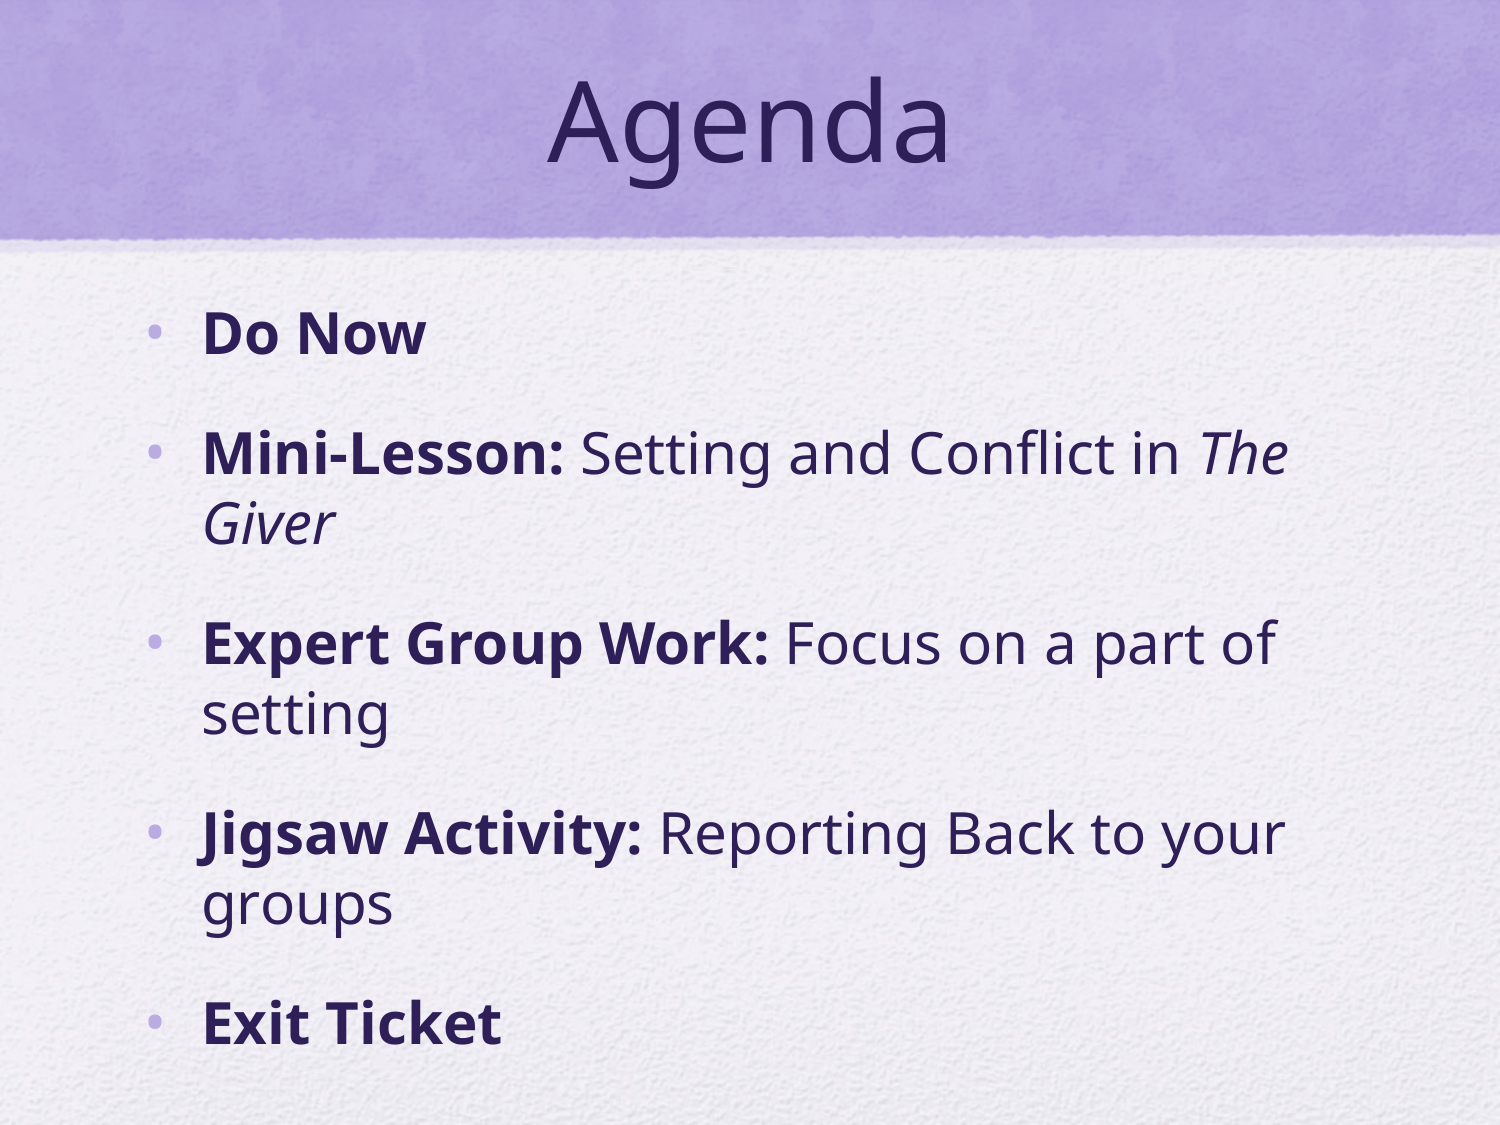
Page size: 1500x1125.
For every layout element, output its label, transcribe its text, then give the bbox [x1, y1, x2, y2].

title Agenda [129, 6, 1372, 239]
picture [0, 225, 1500, 1125]
list Do Now Mini-Lesson: Setting and Conflict in The Giver Expert Group Work: Focus on a part of setting Jigsaw Activity: Reporting Back to your groups Exit Ticket [129, 288, 1372, 993]
